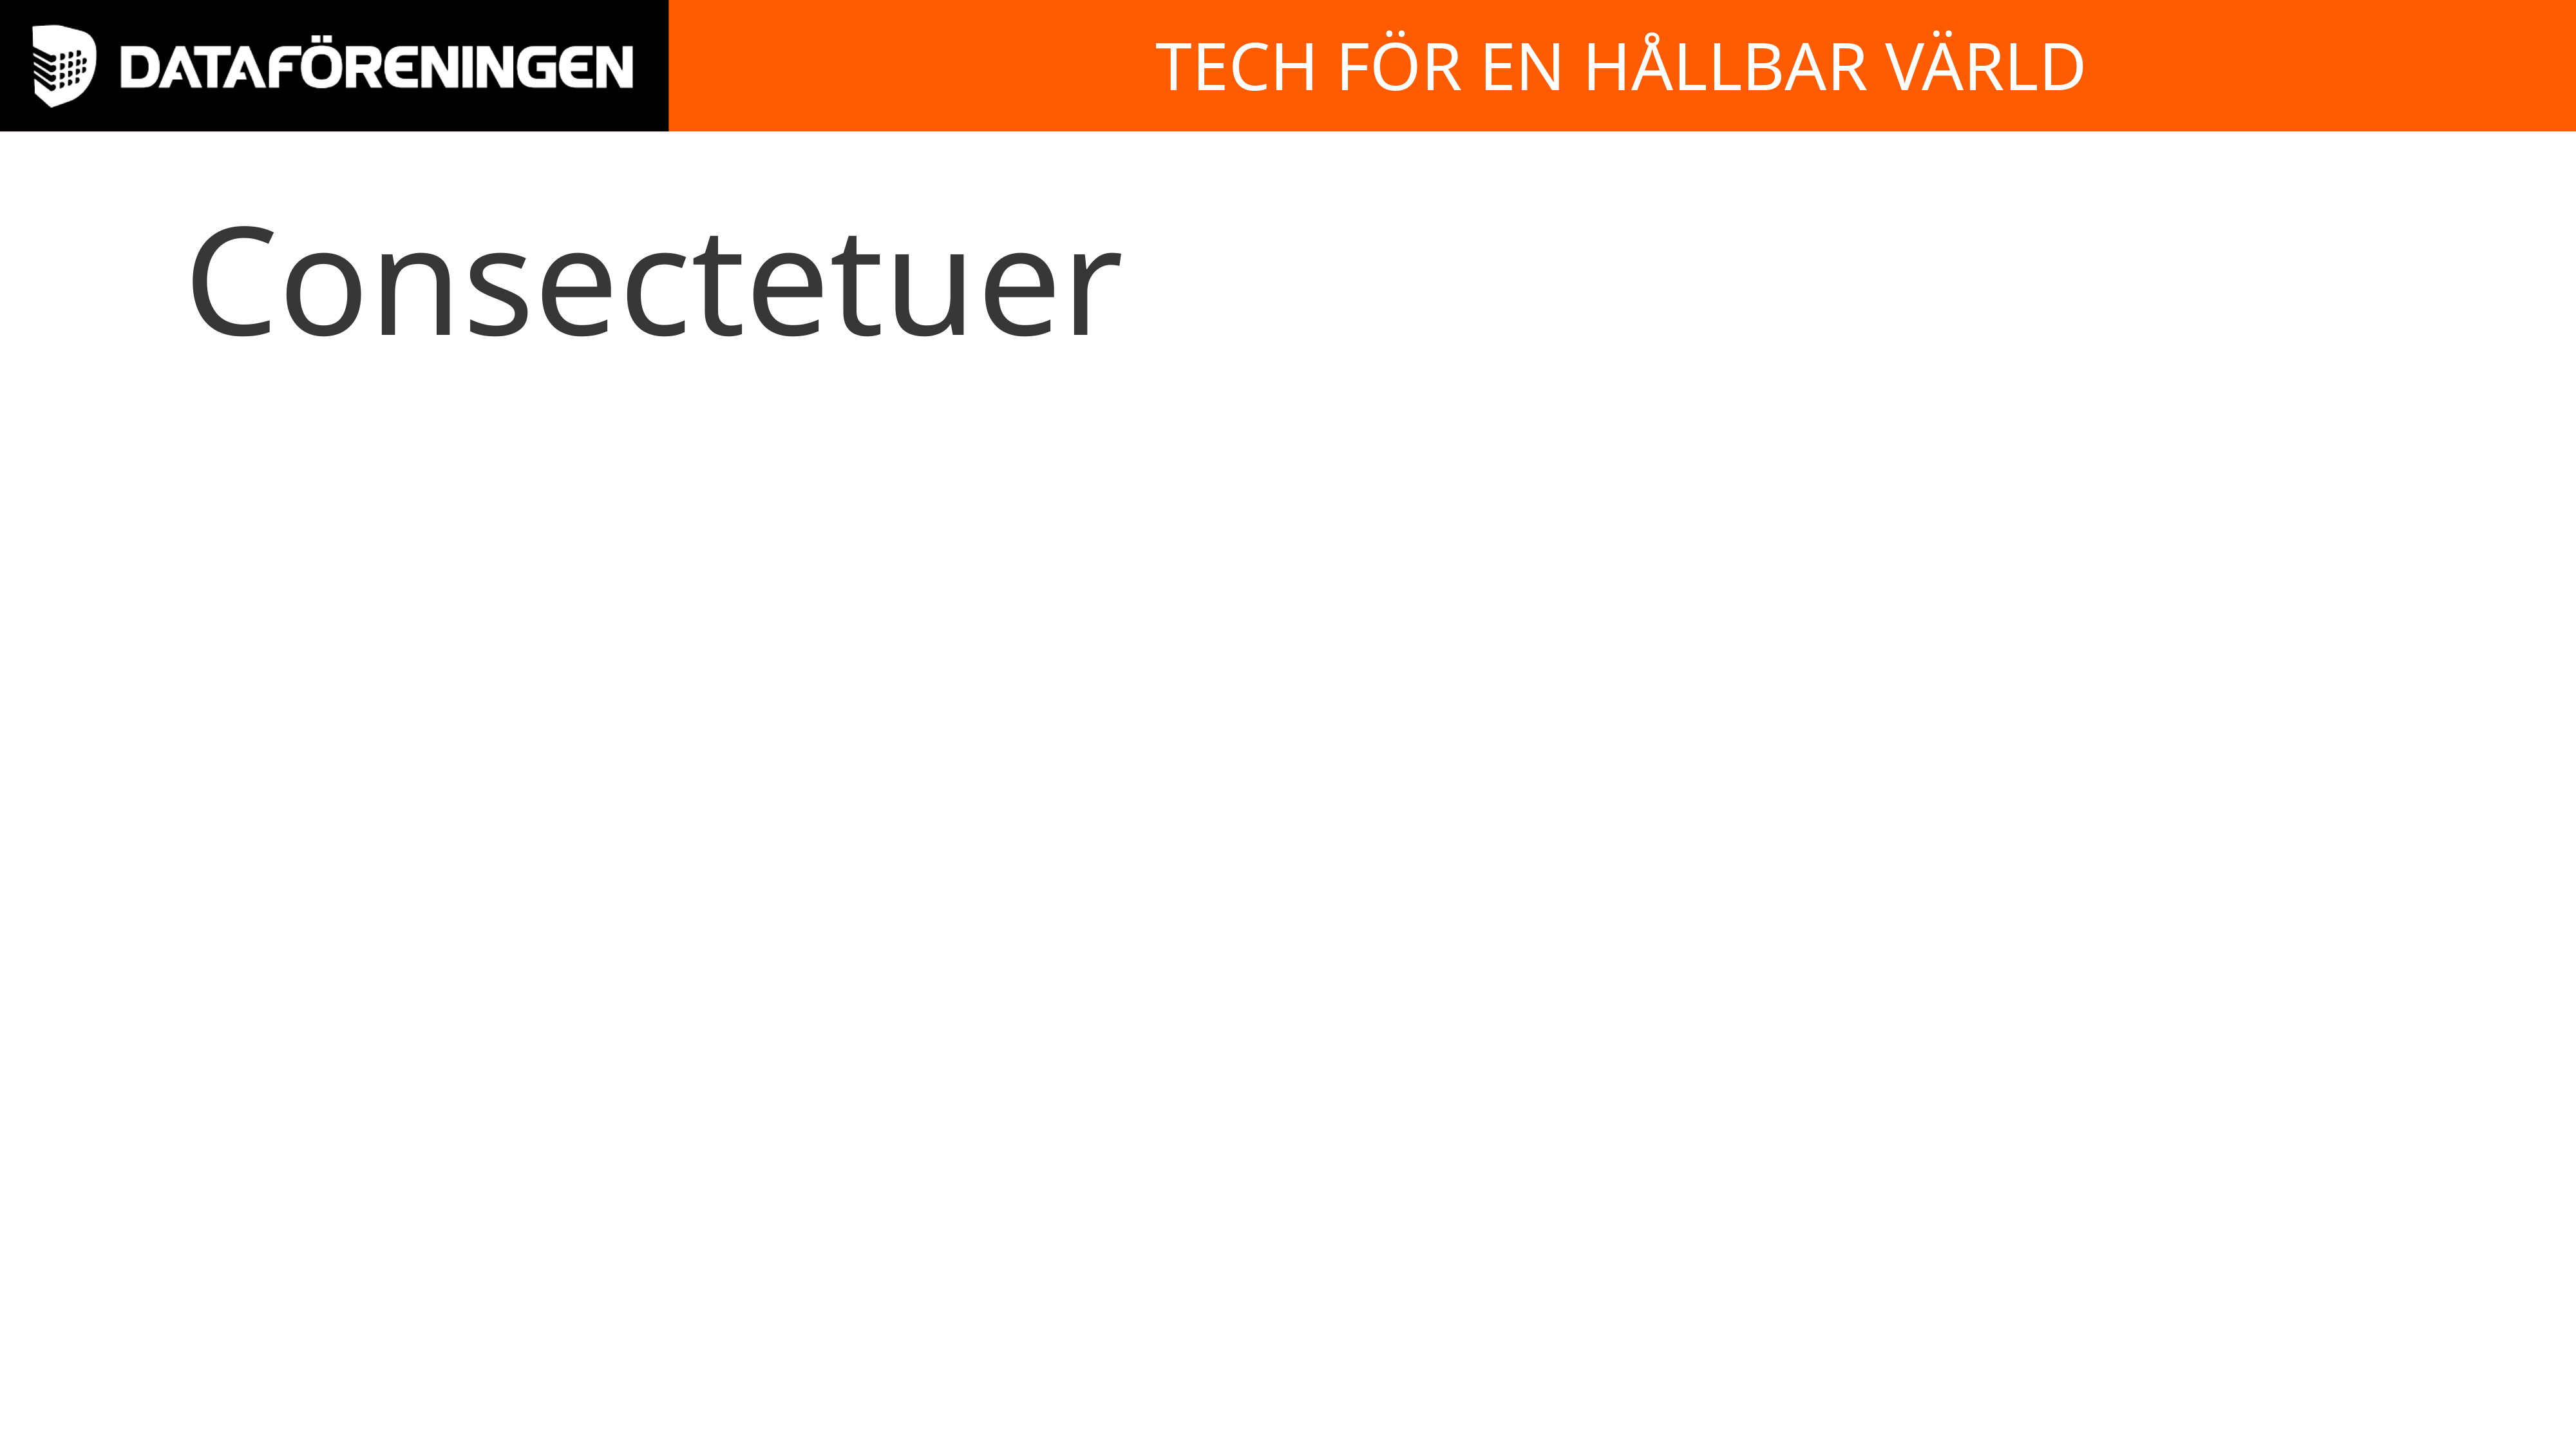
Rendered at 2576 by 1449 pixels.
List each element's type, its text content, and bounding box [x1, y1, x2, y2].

title Consectetuer [178, 154, 2398, 397]
picture [31, 24, 635, 109]
